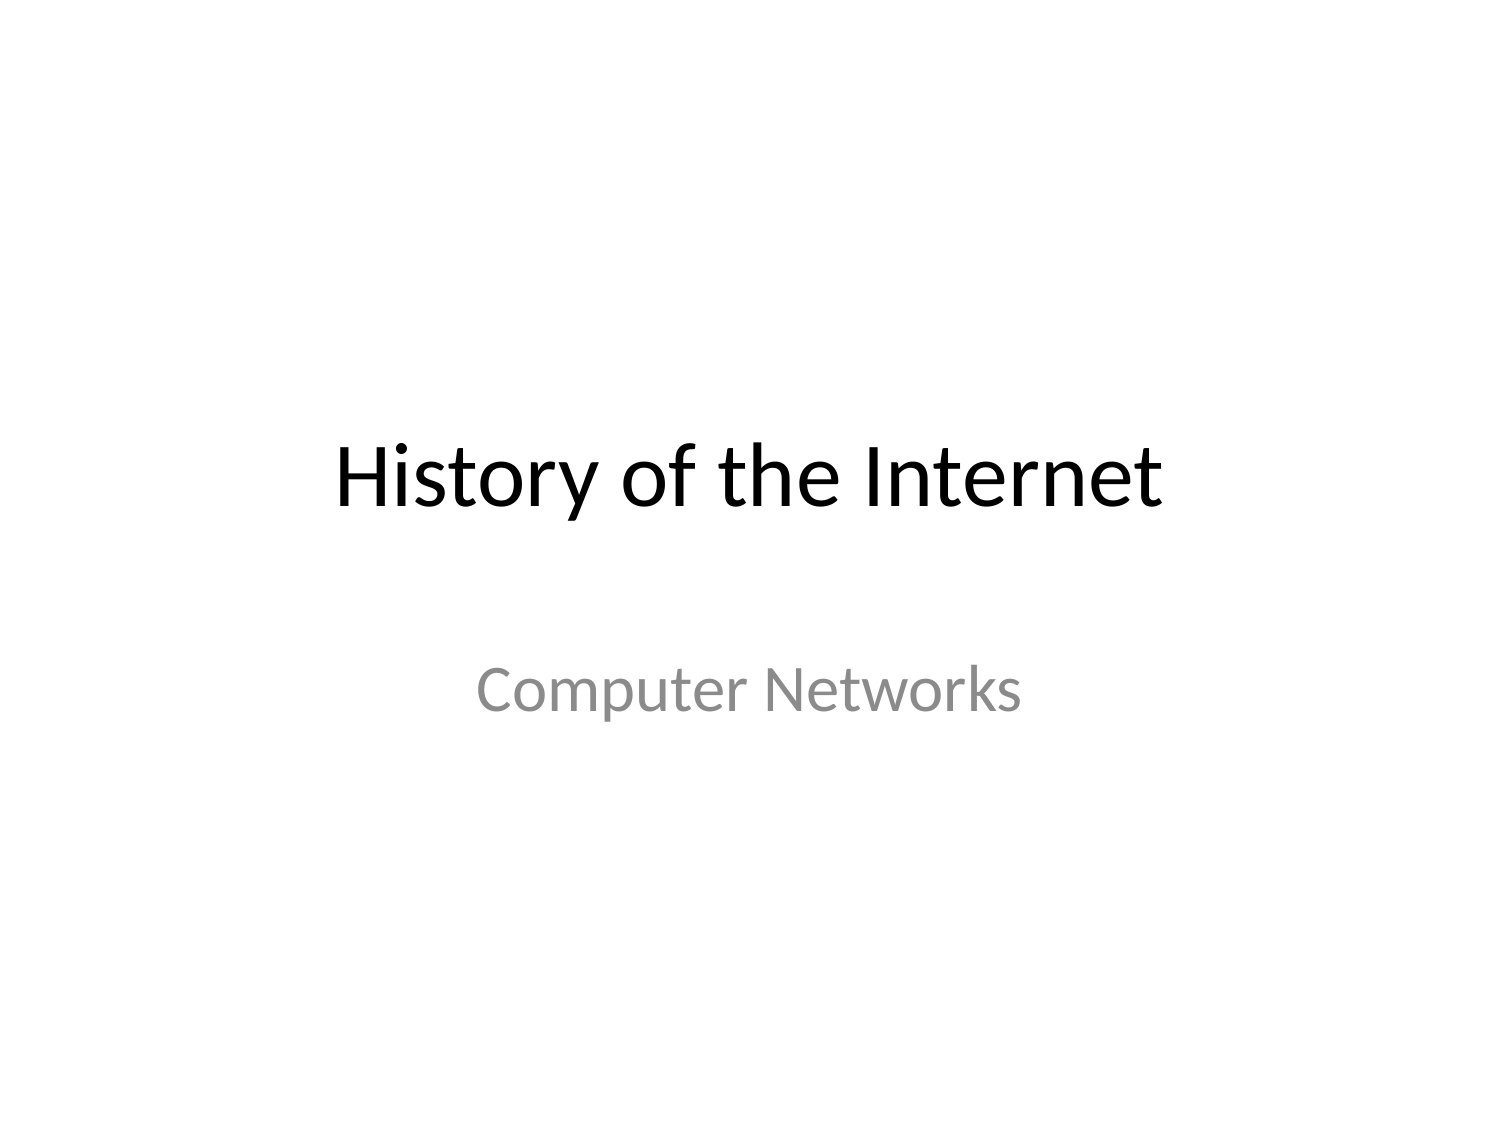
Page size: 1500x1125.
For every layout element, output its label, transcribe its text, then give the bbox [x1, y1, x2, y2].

subtitle Computer Networks [225, 637, 1275, 925]
title History of the Internet [112, 349, 1388, 591]
